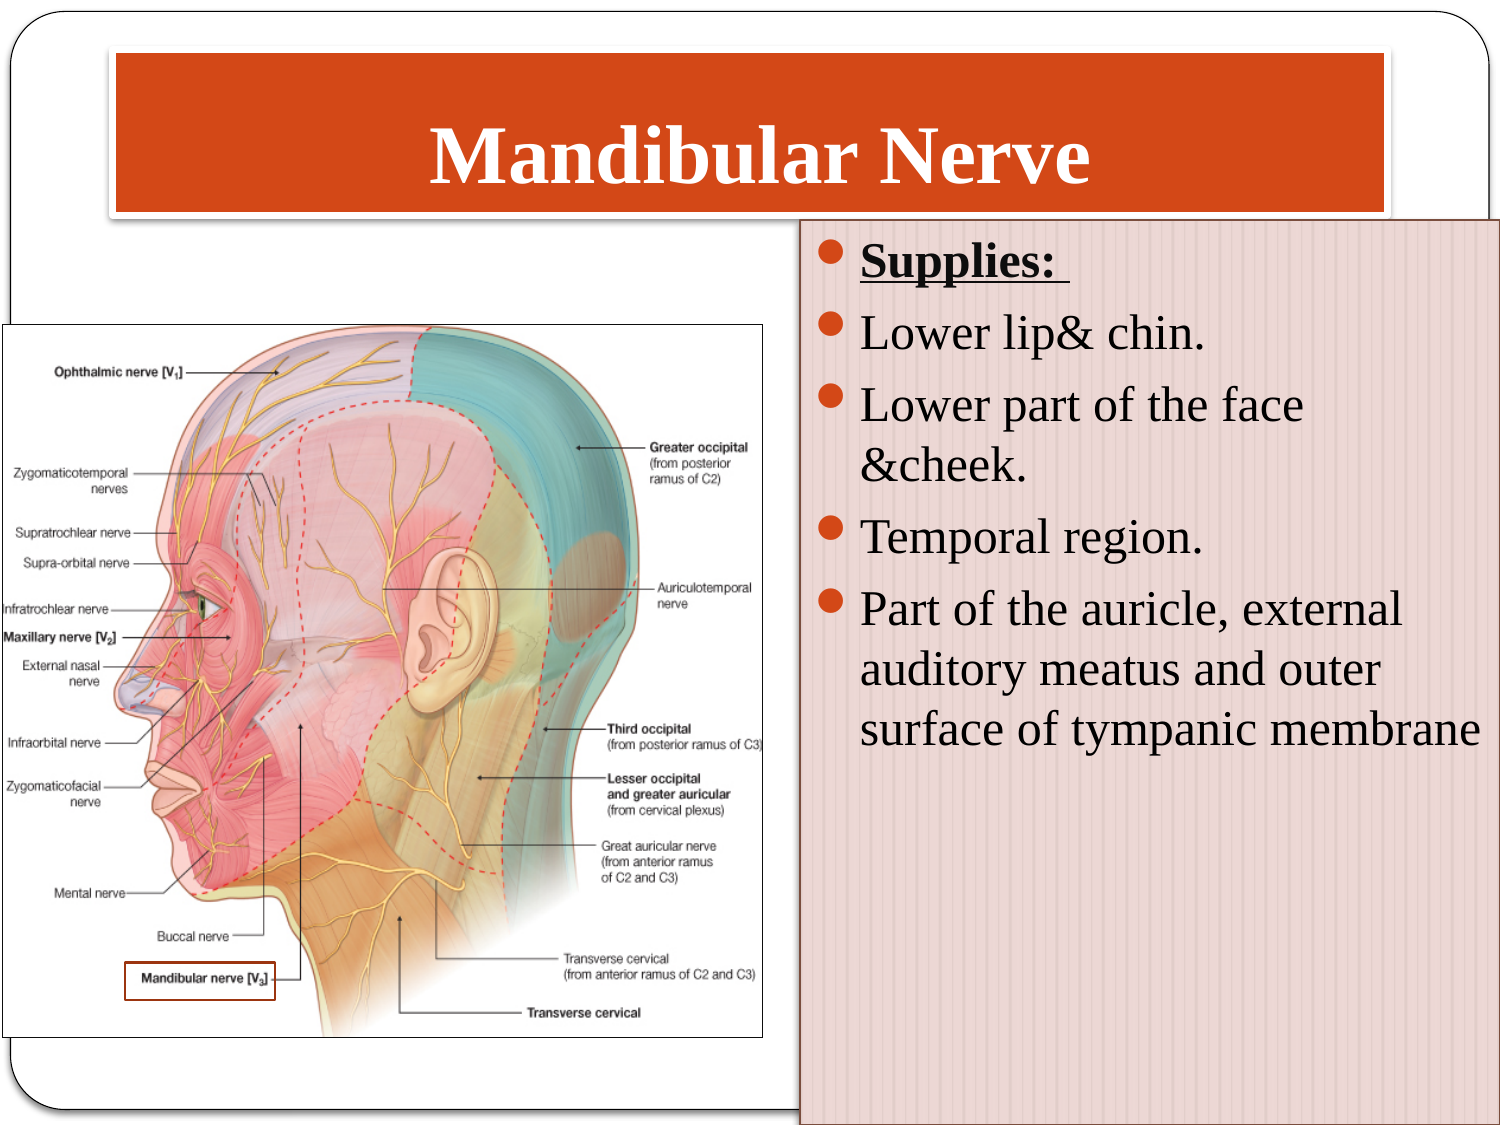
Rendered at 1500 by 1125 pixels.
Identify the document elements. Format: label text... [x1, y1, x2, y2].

list Supplies: Lower lip& chin. Lower part of the face &cheek. Temporal region. Part of the auricle, external auditory meatus and outer surface of tympanic membrane [799, 219, 1500, 1125]
title Mandibular Nerve [109, 46, 1391, 219]
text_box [1, 324, 763, 1038]
